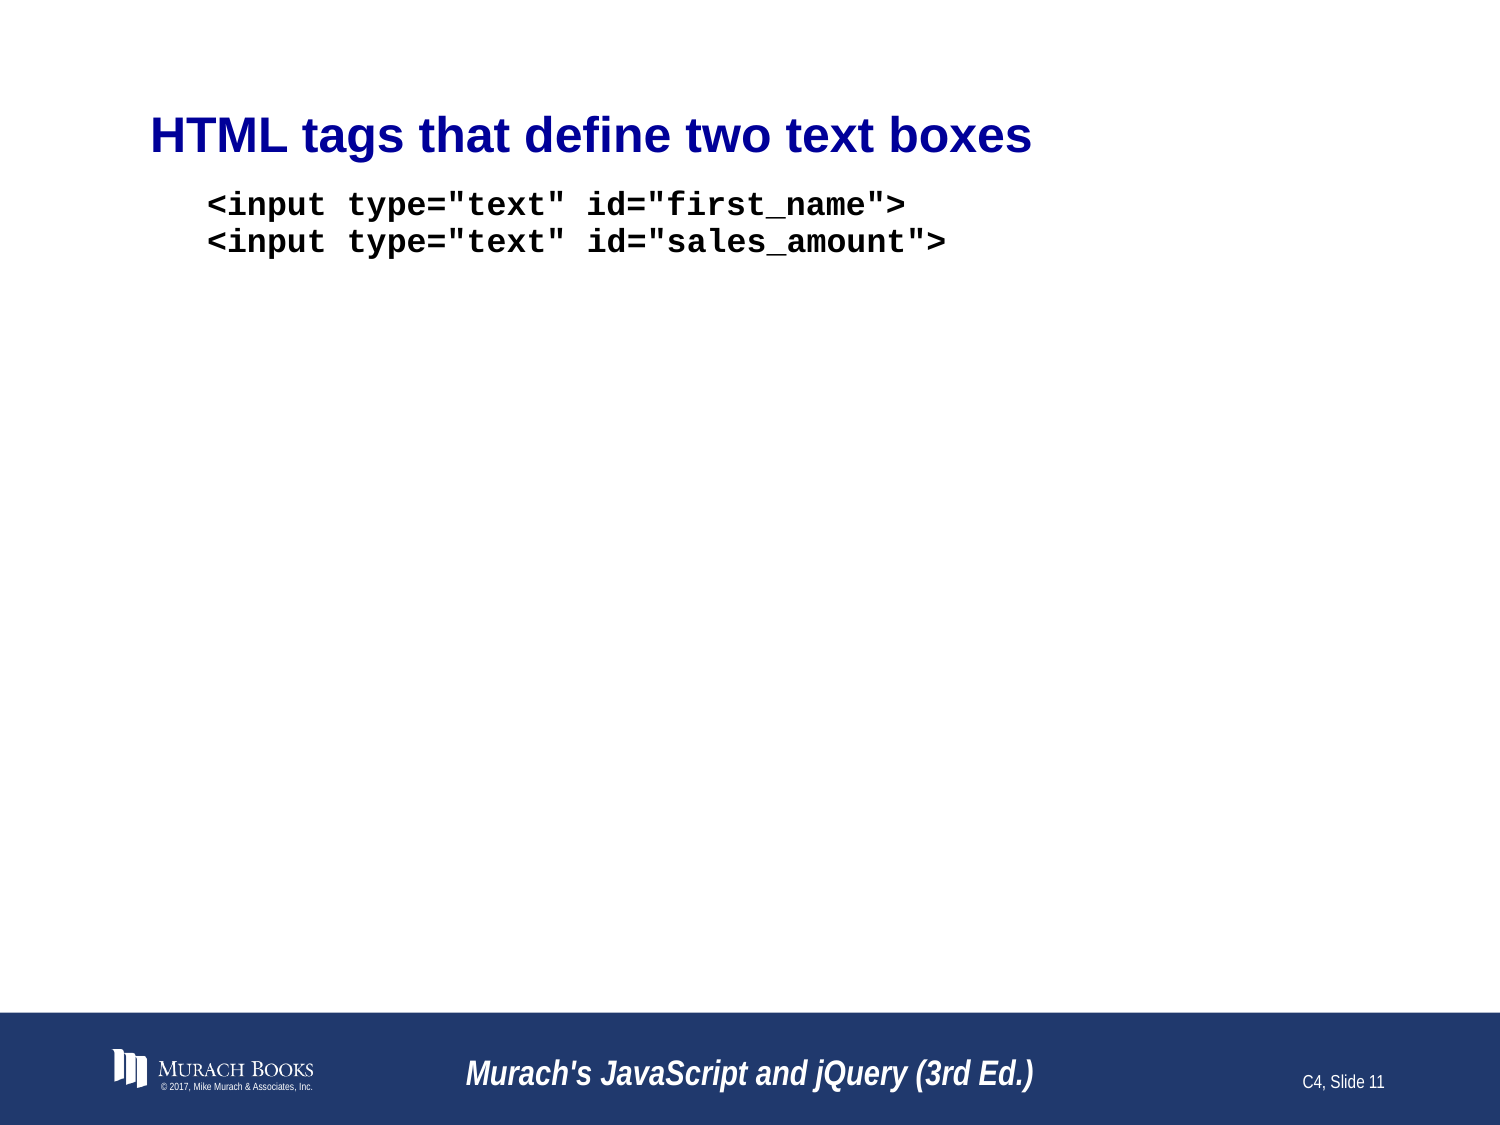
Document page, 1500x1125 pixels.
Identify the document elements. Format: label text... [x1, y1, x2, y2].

slide_number Murach's JavaScript and jQuery (3rd Ed.) [463, 1025, 1050, 1100]
title HTML tags that define two text boxes [150, 102, 1350, 164]
footer © 2017, Mike Murach & Associates, Inc. [12, 1025, 463, 1100]
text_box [149, 187, 1348, 611]
slide_number C4, Slide 11 [1087, 1025, 1400, 1100]
